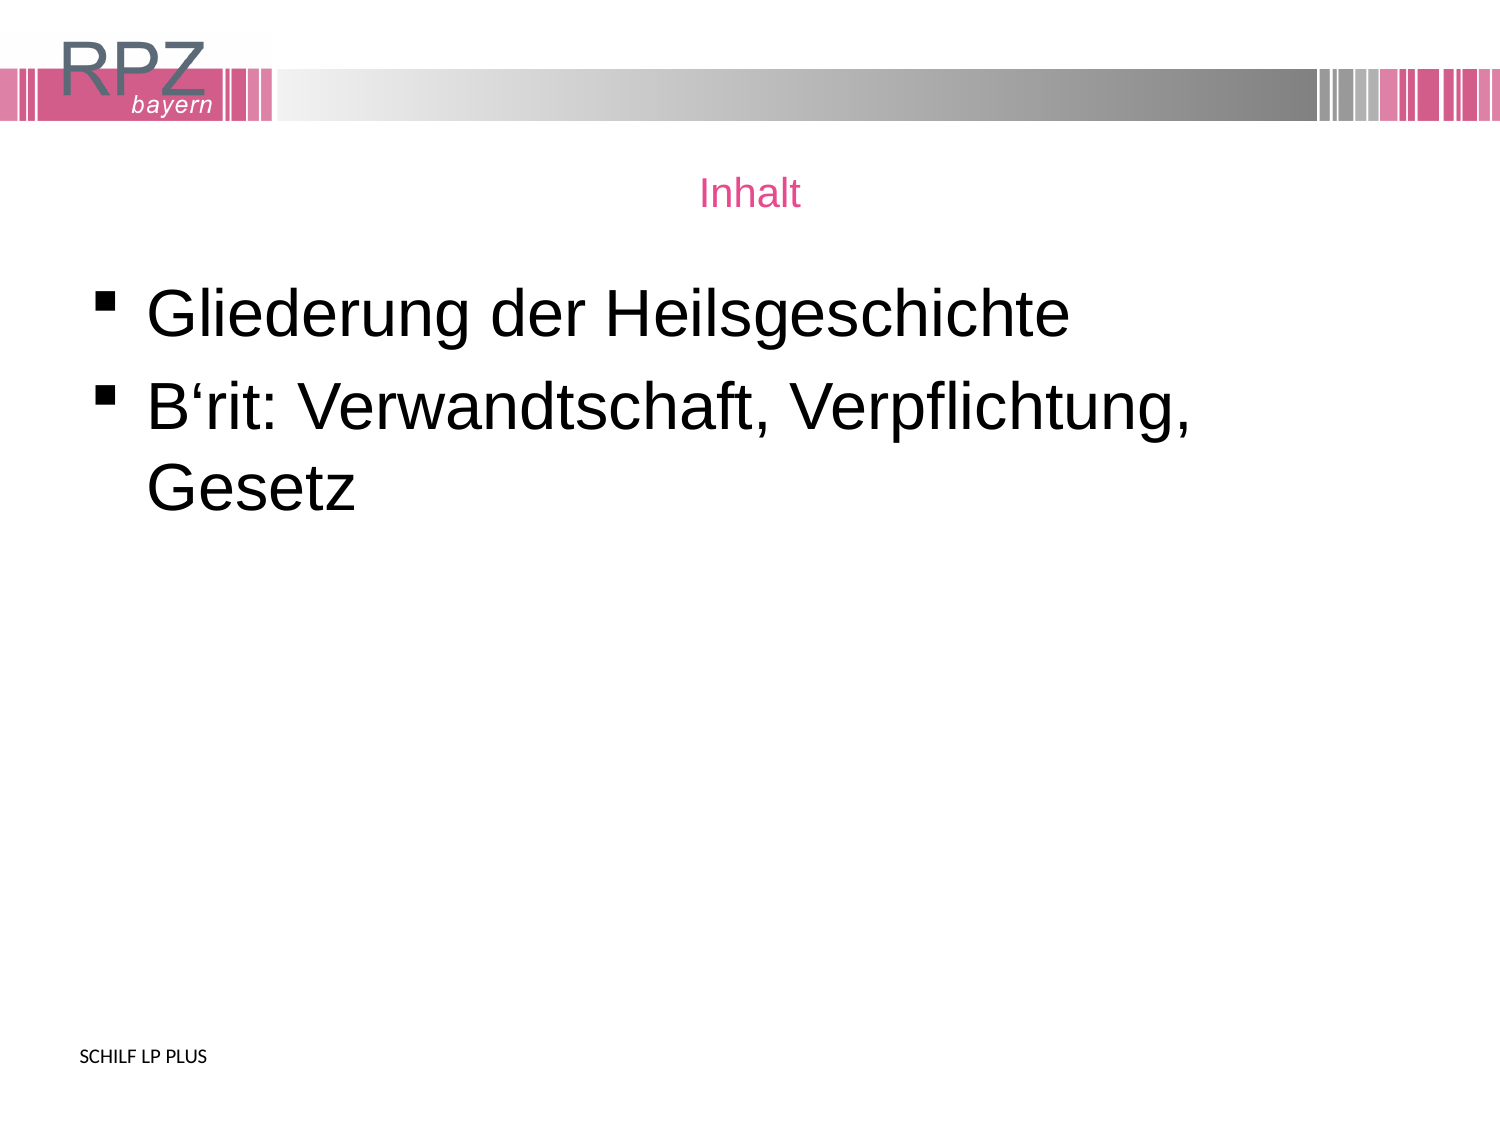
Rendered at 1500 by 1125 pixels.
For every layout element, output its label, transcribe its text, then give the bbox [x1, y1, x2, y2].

title Inhalt [75, 149, 1425, 233]
picture [1319, 69, 1379, 121]
picture [1380, 69, 1439, 121]
picture [1443, 69, 1500, 121]
list Gliederung der Heilsgeschichte B‘rit: Verwandtschaft, Verpflichtung, Gesetz [75, 262, 1425, 1005]
picture [0, 31, 272, 121]
